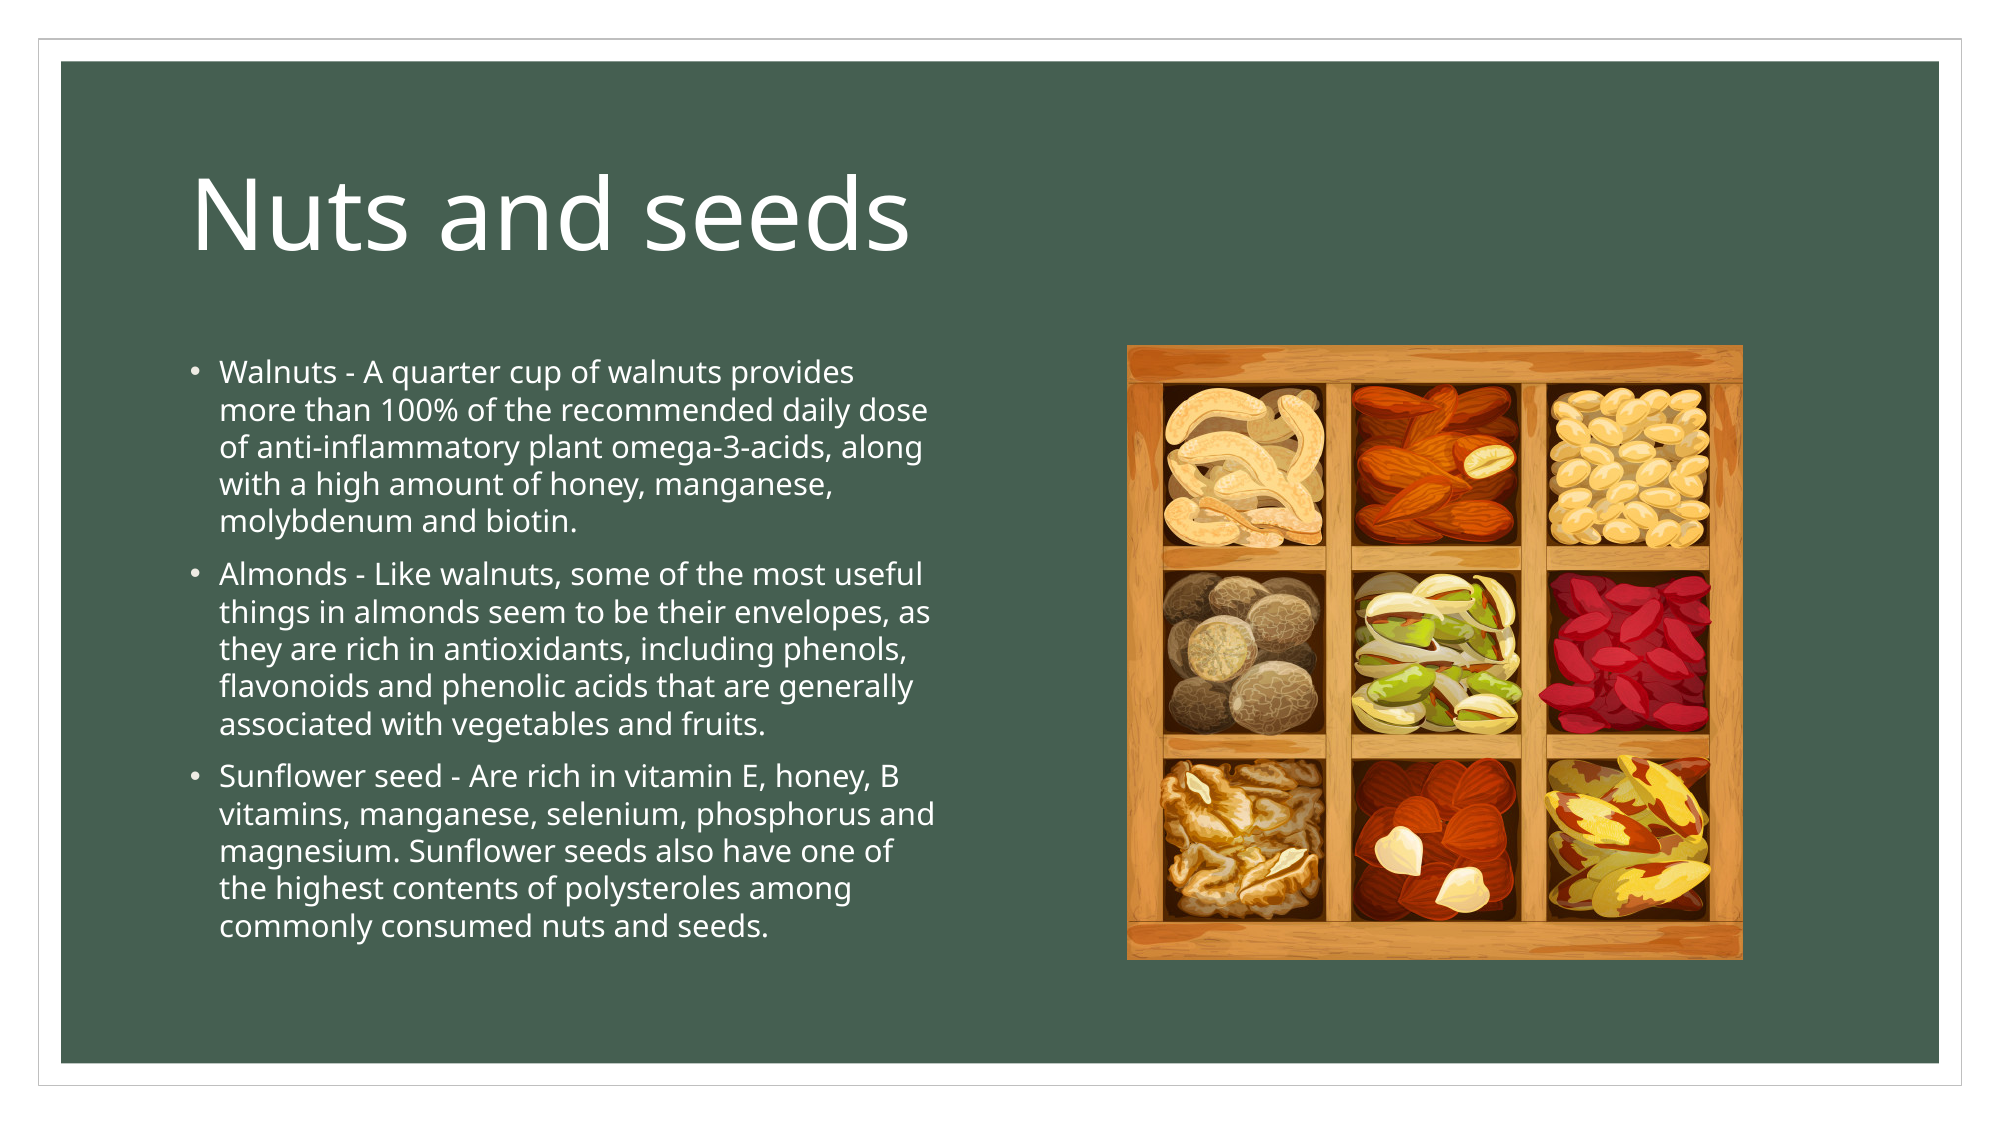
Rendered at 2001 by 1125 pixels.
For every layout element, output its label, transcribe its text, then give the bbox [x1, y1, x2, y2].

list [1127, 345, 1743, 960]
list Walnuts - A quarter cup of walnuts provides more than 100% of the recommended daily dose of anti-inflammatory plant omega-3-acids, along with a high amount of honey, manganese, molybdenum and biotin. Almonds - Like walnuts, some of the most useful things in almonds seem to be their envelopes, as they are rich in antioxidants, including phenols, flavonoids and phenolic acids that are generally associated with vegetables and fruits. Sunflower seed - Are rich in vitamin E, honey, B vitamins, manganese, selenium, phosphorus and magnesium. Sunflower seeds also have one of the highest contents of polysteroles among commonly consumed nuts and seeds. [174, 345, 955, 960]
title Nuts and seeds [174, 105, 1825, 331]
